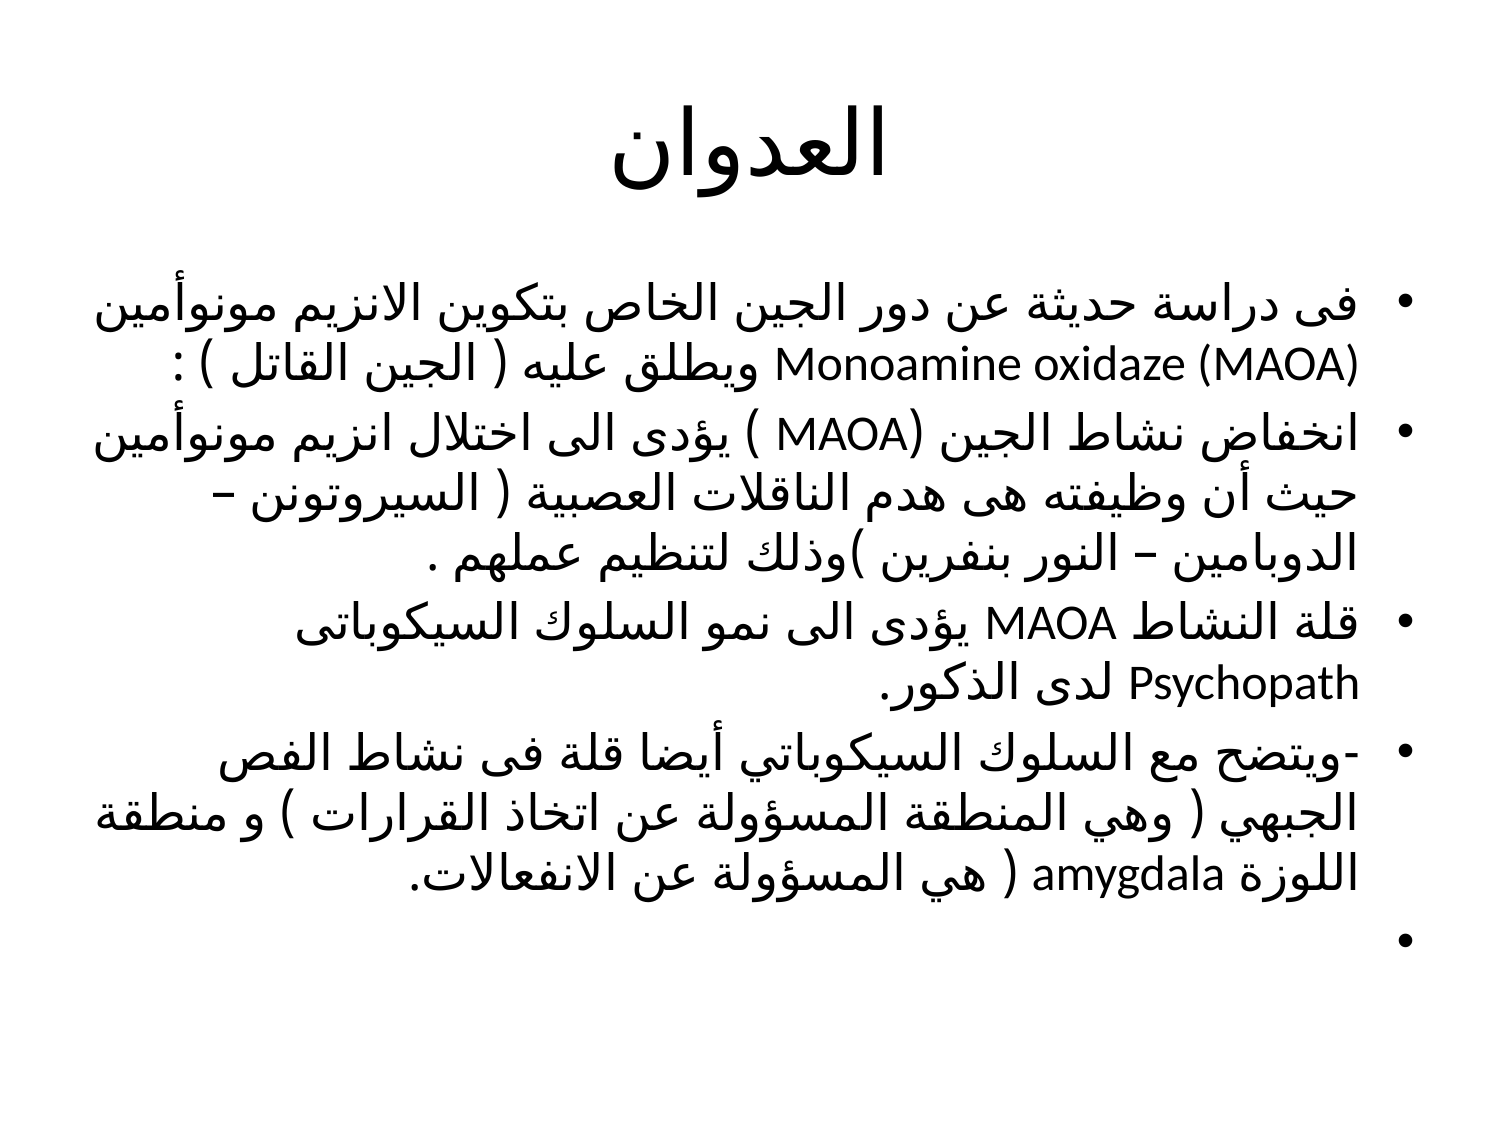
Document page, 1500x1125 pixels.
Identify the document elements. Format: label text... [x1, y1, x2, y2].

list فى دراسة حديثة عن دور الجين الخاص بتكوين الانزيم مونوأمين Monoamine oxidaze (MAOA) ويطلق عليه ( الجين القاتل ) : انخفاض نشاط الجين (MAOA ) يؤدى الى اختلال انزيم مونوأمين حيث أن وظيفته هى هدم الناقلات العصبية ( السيروتونن – الدوبامين – النور بنفرين )وذلك لتنظيم عملهم . قلة النشاط MAOA يؤدى الى نمو السلوك السيكوباتى Psychopath لدى الذكور. -ويتضح مع السلوك السيكوباتي أيضا قلة فى نشاط الفص الجبهي ( وهي المنطقة المسؤولة عن اتخاذ القرارات ) و منطقة اللوزة amygdala ( هي المسؤولة عن الانفعالات. [75, 262, 1425, 1005]
title العدوان [75, 45, 1425, 233]
